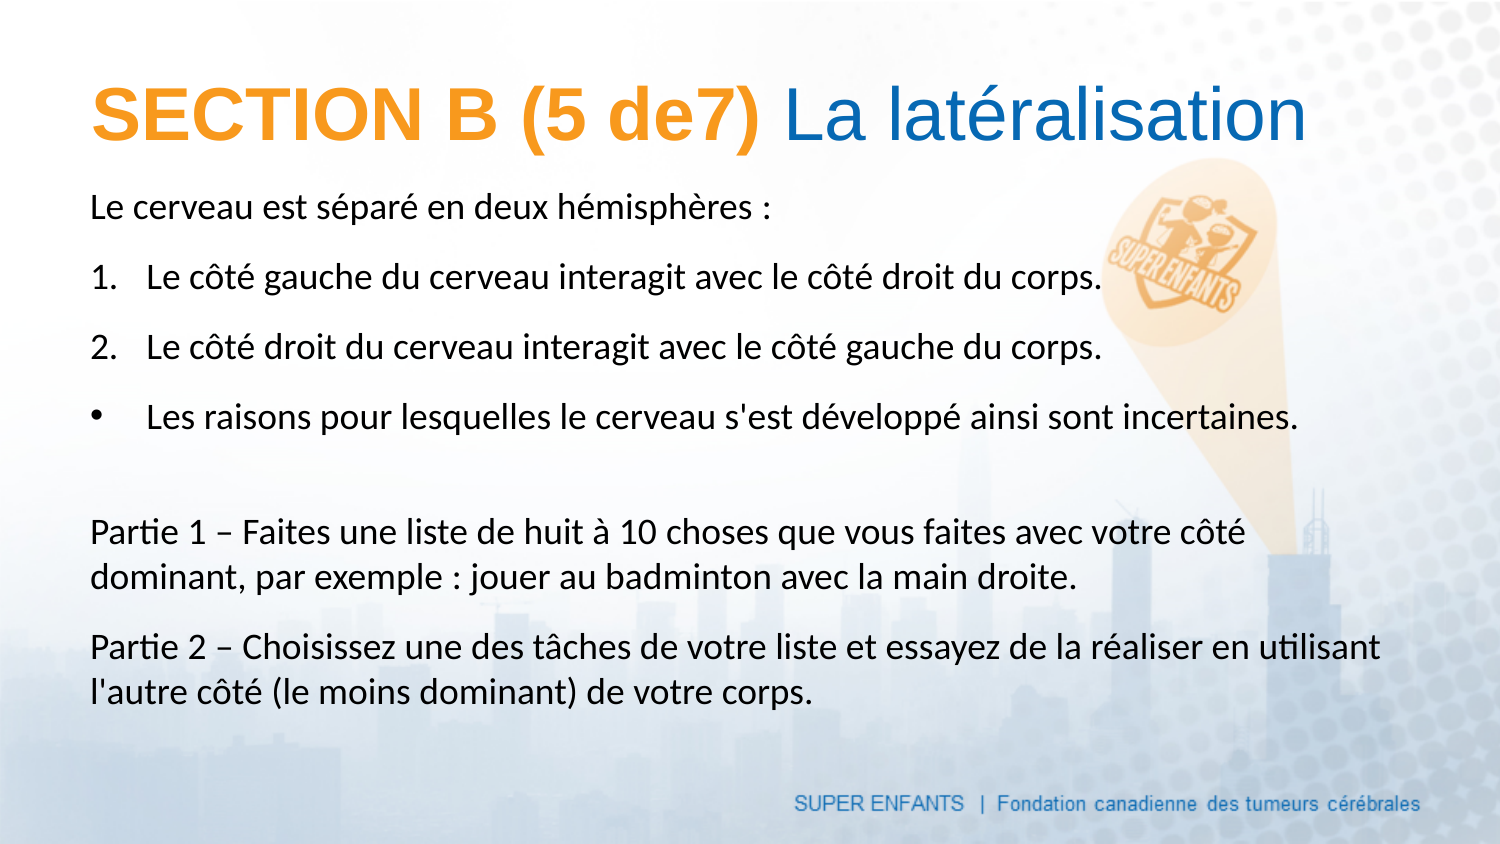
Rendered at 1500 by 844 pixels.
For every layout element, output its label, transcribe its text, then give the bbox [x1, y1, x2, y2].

title SECTION B (5 de7) La latéralisation [76, 33, 1426, 174]
picture [0, 0, 1500, 844]
list Le cerveau est séparé en deux hémisphères : Le côté gauche du cerveau interagit avec le côté droit du corps. Le côté droit du cerveau interagit avec le côté gauche du corps. Les raisons pour lesquelles le cerveau s'est développé ainsi sont incertaines. Partie 1 – Faites une liste de huit à 10 choses que vous faites avec votre côté dominant, par exemple : jouer au badminton avec la main droite. Partie 2 – Choisissez une des tâches de votre liste et essayez de la réaliser en utilisant l'autre côté (le moins dominant) de votre corps. [74, 174, 1426, 802]
